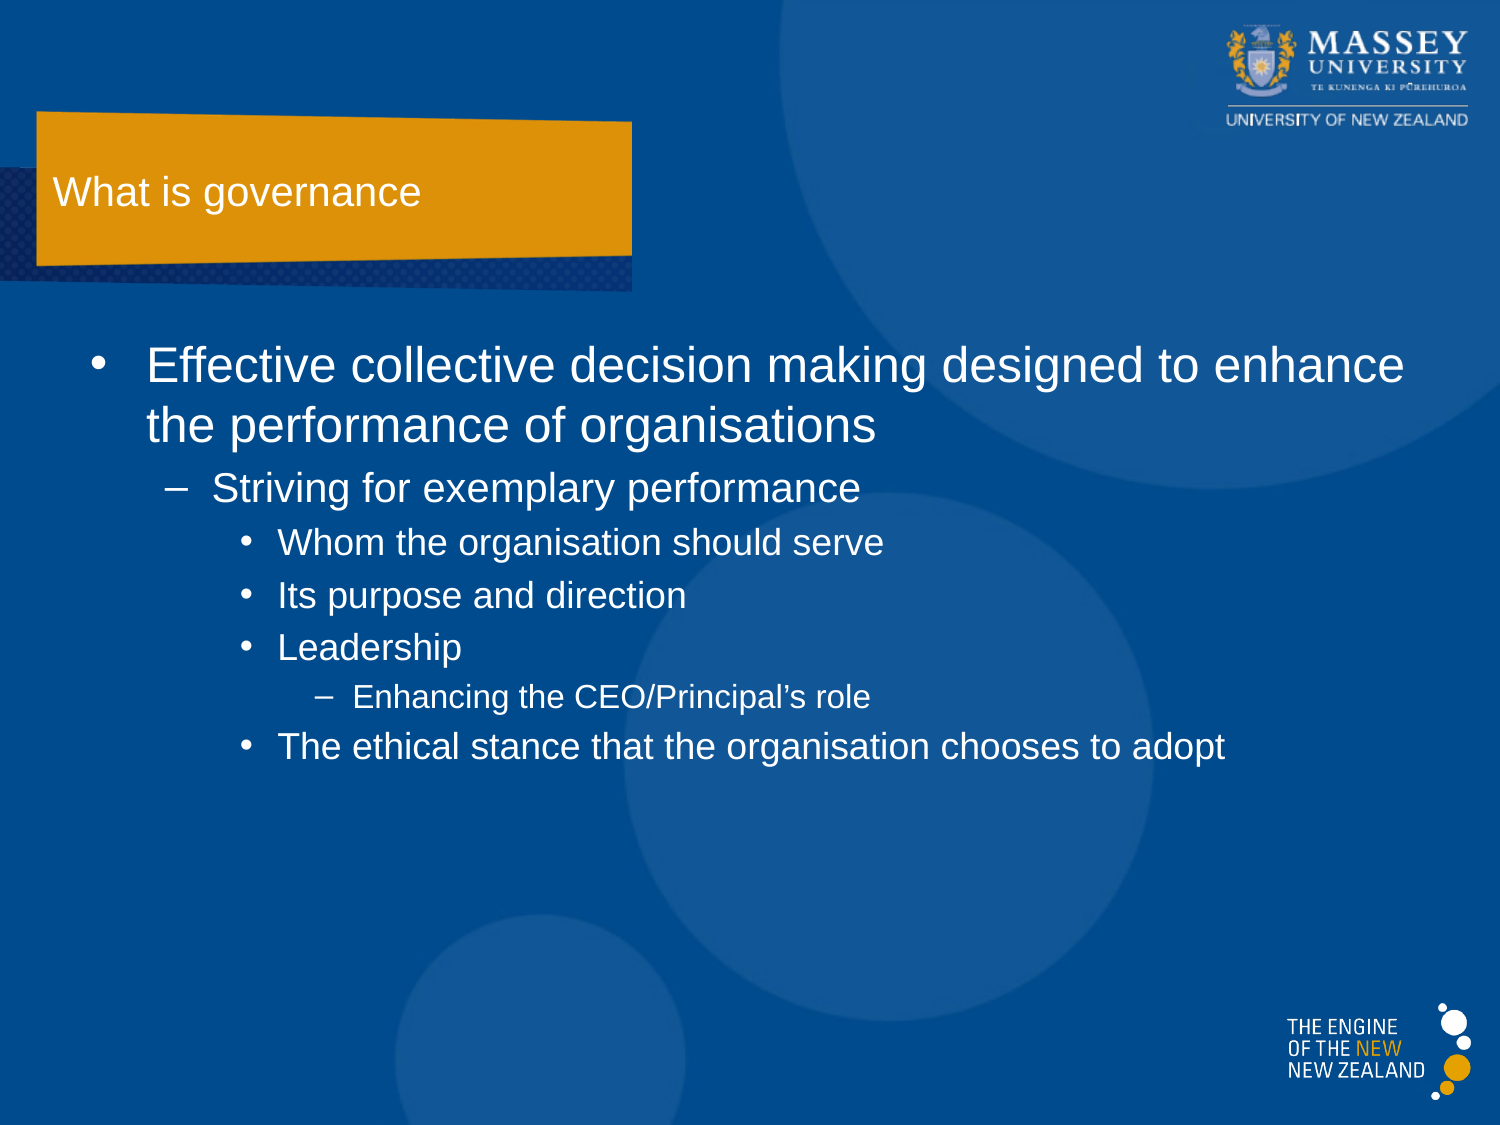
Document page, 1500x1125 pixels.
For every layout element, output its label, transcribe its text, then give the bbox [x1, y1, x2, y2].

list Effective collective decision making designed to enhance the performance of organisations Striving for exemplary performance Whom the organisation should serve Its purpose and direction Leadership Enhancing the CEO/Principal’s role The ethical stance that the organisation chooses to adopt [75, 324, 1425, 988]
title What is governance [37, 125, 613, 255]
picture [0, 0, 1500, 1125]
